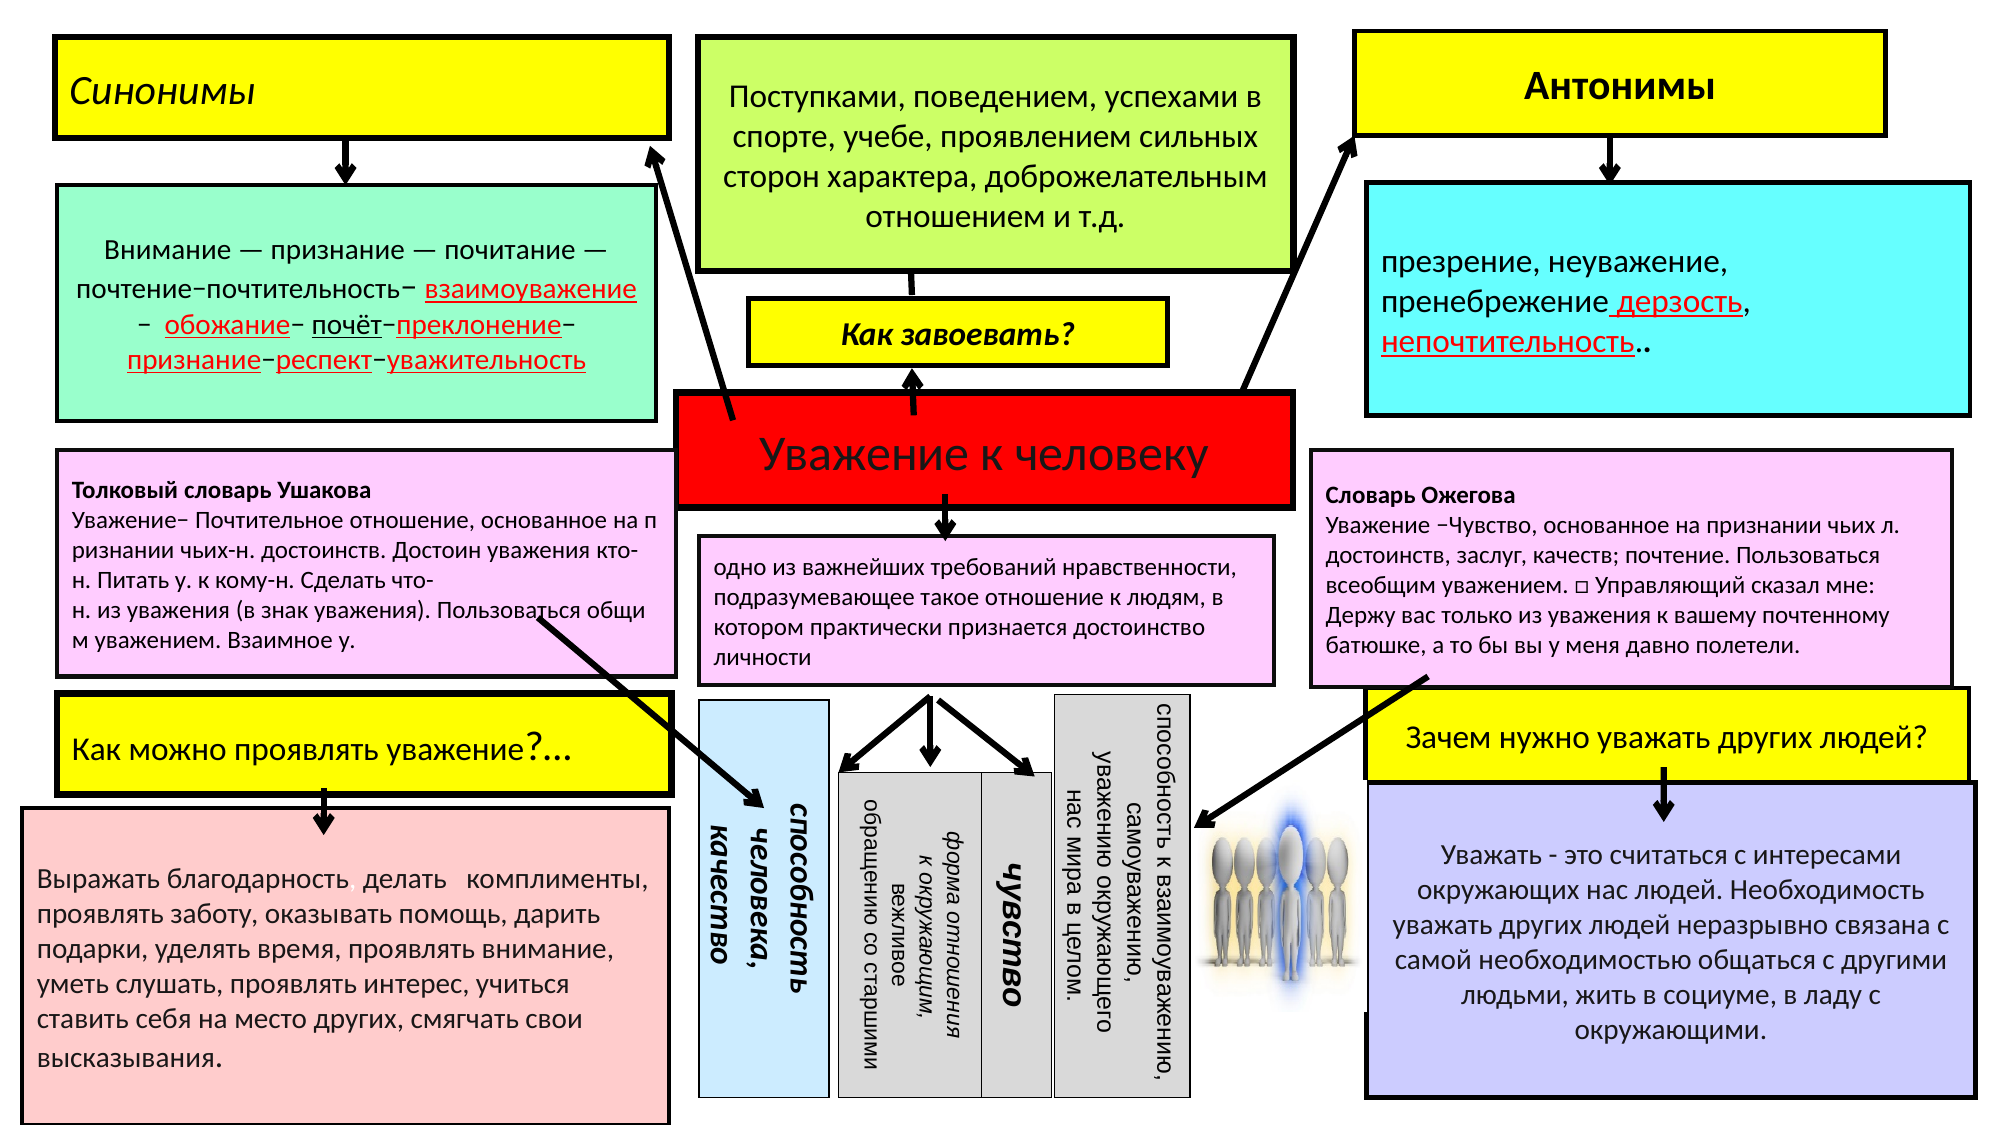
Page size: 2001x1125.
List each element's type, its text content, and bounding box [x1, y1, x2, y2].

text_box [1193, 676, 1429, 828]
text_box Уважать - это считаться с интересами окружающих нас людей. Необходимость уважать других людей неразрывно связана с самой необходимостью общаться с другими людьми, жить в социуме, в ладу с окружающими. [1365, 781, 1977, 1099]
text_box Словарь Ожегова Уважение −Чувство, основанное на признании чьих л. достоинств, заслуг, качеств; почтение. Пользоваться всеобщим уважением. □ Управляющий сказал мне: Держу вас только из уважения к вашему почтенному батюшке, а то бы вы у меня давно полетели. [1310, 450, 1952, 687]
text_box способность к взаимоуважению, самоуважению, уважению окружающего нас мира в целом. [1054, 694, 1191, 1098]
text_box одно из важнейших требований нравственности, подразумевающее такое отношение к людям, в котором практически признается достоинство личности [698, 535, 1274, 685]
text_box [649, 145, 734, 421]
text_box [1229, 135, 1355, 421]
text_box форма отношения к окружающим, вежливое обращению со старшими [838, 772, 981, 1098]
text_box Синонимы [54, 36, 670, 138]
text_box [838, 696, 931, 773]
text_box Антонимы [1354, 31, 1886, 136]
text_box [937, 700, 1035, 777]
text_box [537, 617, 765, 809]
text_box Зачем нужно уважать других людей? [1429, 687, 1970, 783]
text_box способность человека, качество [698, 700, 830, 1098]
text_box Толковый словарь Ушакова Уважение− Почтительное отношение, основанное на признании чьих-н. достоинств. Достоин уважения кто-н. Питать у. к кому-н. Сделать что-н. из уважения (в знак уважения). Пользоваться общим уважением. Взаимное у. [57, 450, 677, 677]
text_box Выражать благодарность, делать комплименты, проявлять заботу, оказывать помощь, дарить подарки, уделять время, проявлять внимание, уметь слушать, проявлять интерес, учиться ставить себя на место других, смягчать свои высказывания. [21, 807, 670, 1125]
text_box Поступками, поведением, успехами в спорте, учебе, проявлением сильных сторон характера, доброжелательным отношением и т.д. [697, 36, 1294, 272]
text_box чувство [981, 772, 1052, 1098]
text_box Как завоевать? [748, 298, 1168, 366]
text_box Внимание — признание — почитание — почтение−почтительность− взаимоуважение− обожание− почёт−преклонение−признание−респект−уважительность [57, 185, 649, 421]
picture [1190, 780, 1367, 1012]
text_box презрение, неуважение, пренебрежение дерзость, непочтительность.. [1366, 182, 1970, 416]
text_box Уважение к человеку [676, 392, 1294, 508]
text_box Как можно проявлять уважение?… [57, 693, 537, 795]
